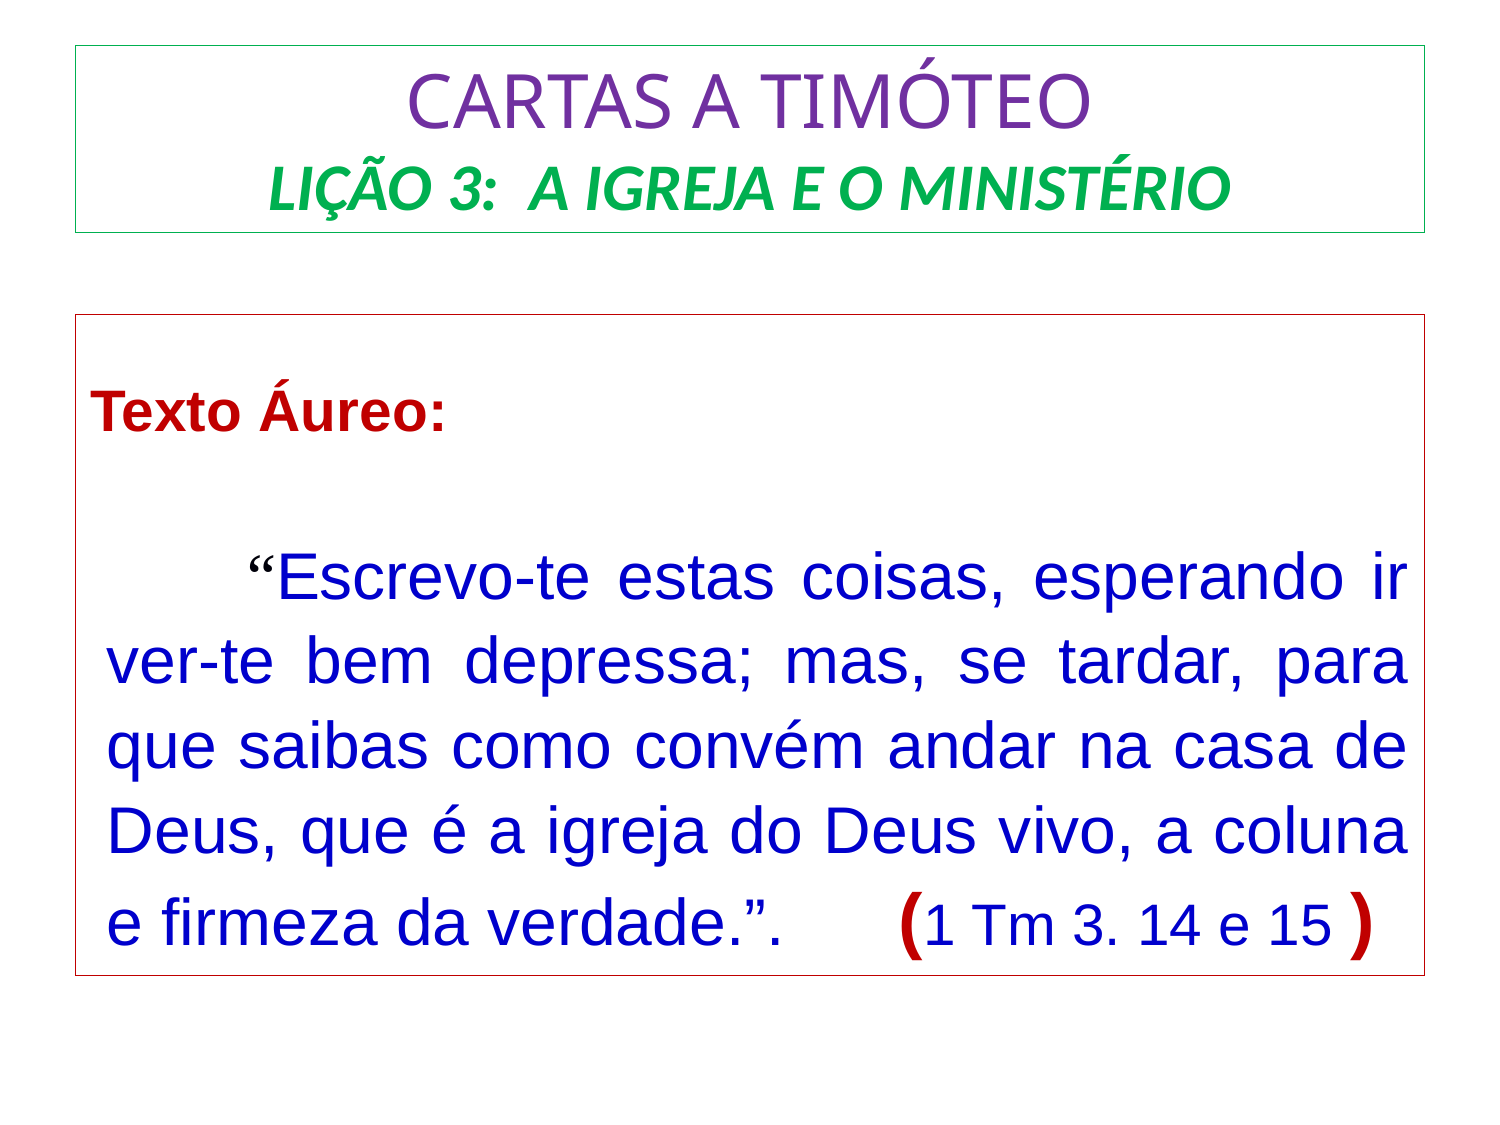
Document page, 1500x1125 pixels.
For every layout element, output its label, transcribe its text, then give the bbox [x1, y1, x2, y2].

title CARTAS A TIMÓTEO LIÇÃO 3: A IGREJA E O MINISTÉRIO [75, 45, 1425, 233]
list Texto Áureo: “Escrevo-te estas coisas, esperando ir ver-te bem depressa; mas, se tardar, para que saibas como convém andar na casa de Deus, que é a igreja do Deus vivo, a coluna e firmeza da verdade.”. (1 Tm 3. 14 e 15 ) [75, 314, 1425, 976]
